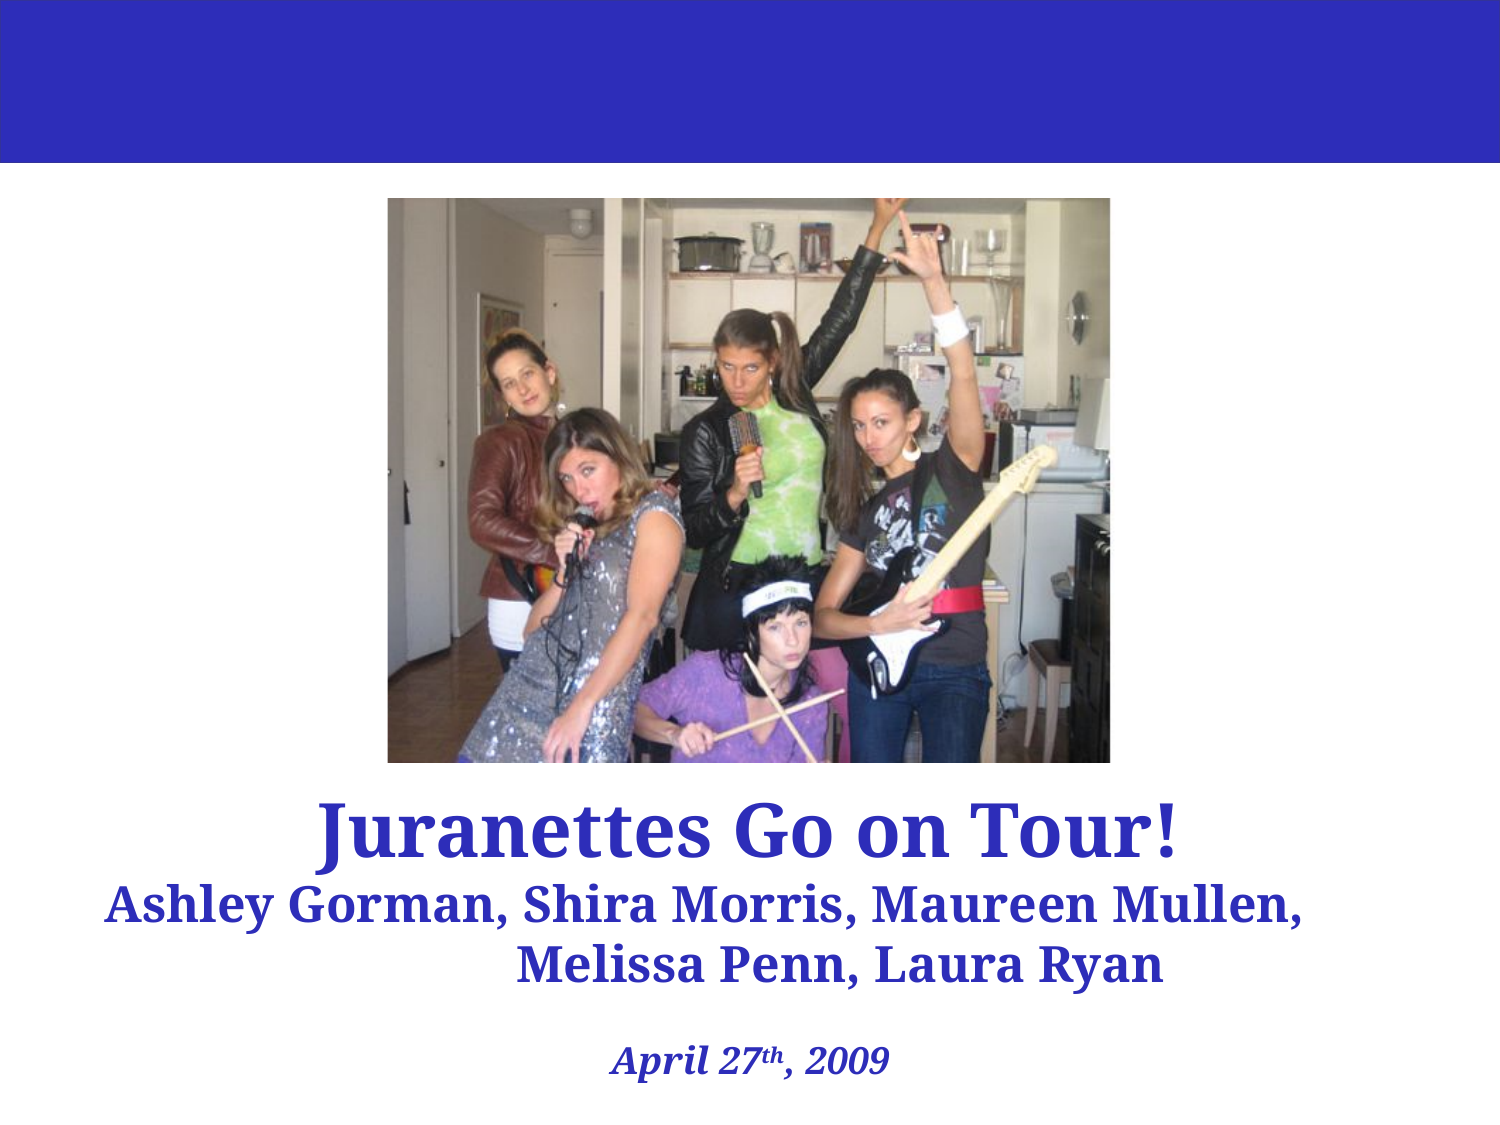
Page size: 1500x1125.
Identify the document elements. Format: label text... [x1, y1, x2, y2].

text_box Juranettes Go on Tour! Ashley Gorman, Shira Morris, Maureen Mullen, Melissa Penn, Laura Ryan April 27th, 2009 [87, 774, 1413, 1090]
picture [387, 198, 1123, 763]
